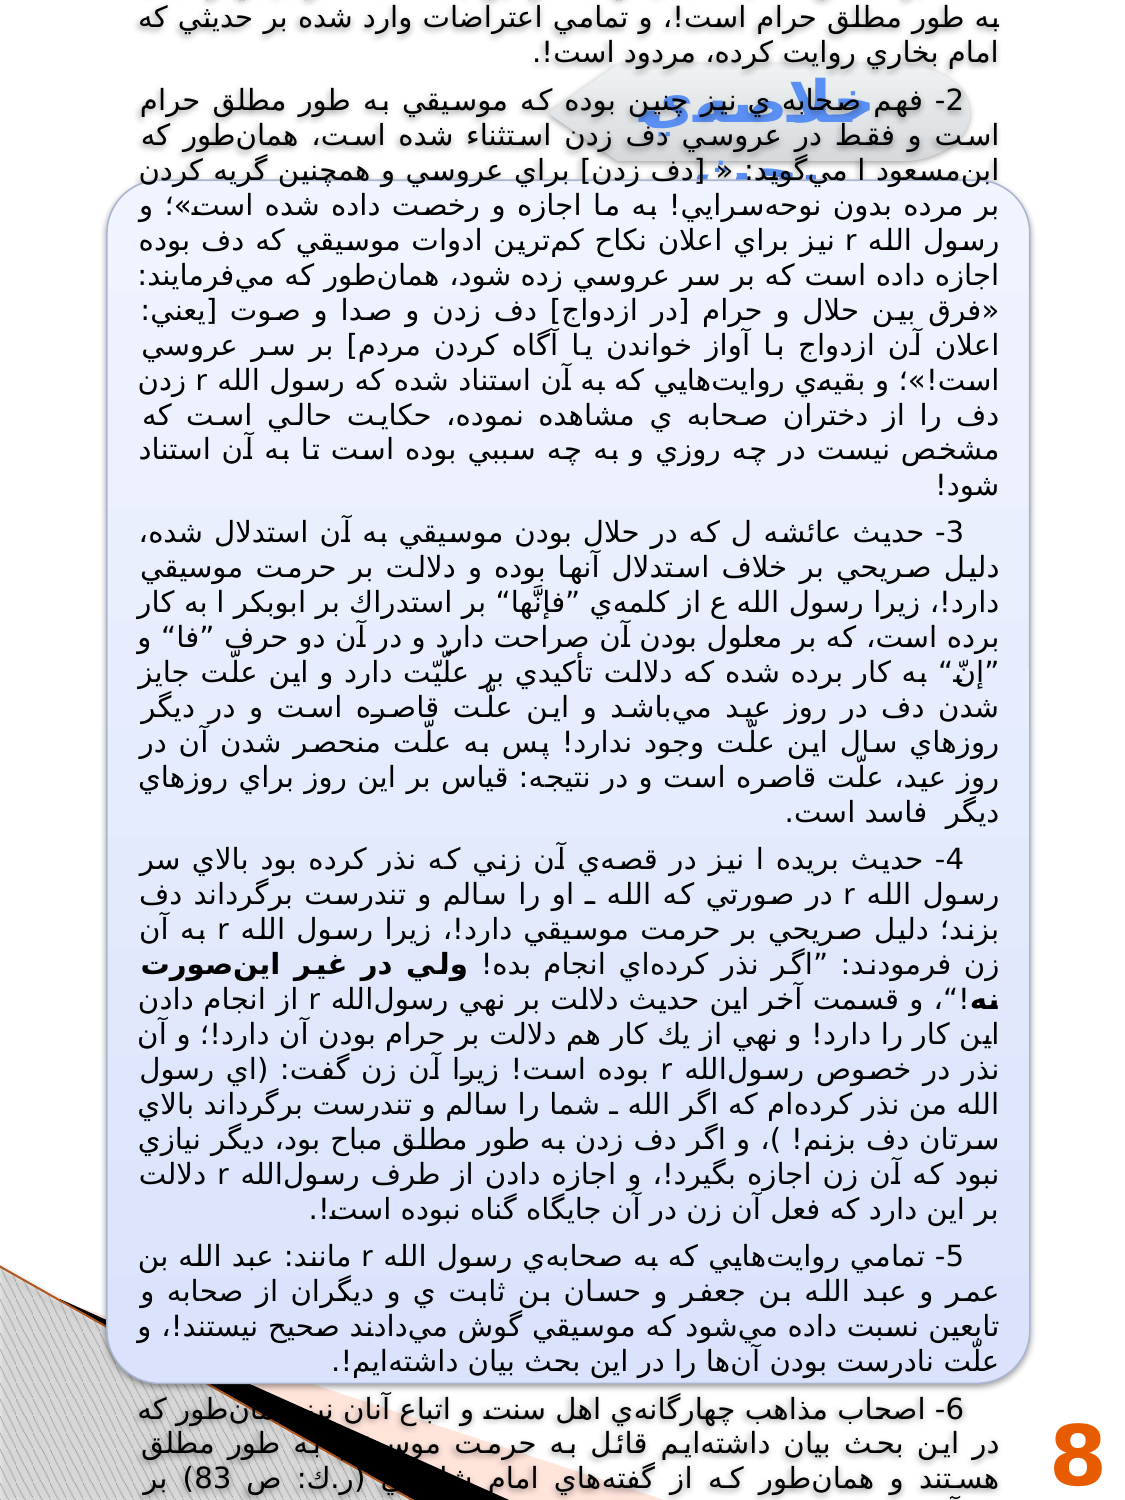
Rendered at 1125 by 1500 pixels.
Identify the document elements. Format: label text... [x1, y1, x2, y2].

text_box [3, 1276, 399, 1500]
text_box 1- بر اساس احاديث صحيحي كه در اين بحث آمده موسيقي و آهنگ به طور مطلق حرام است!، و تمامي اعتراضات وارد شده بر حديثي كه امام بخاري روايت كرده، مردود است!. 2- فهم صحابه ي نيز چنين بوده كه موسيقي به طور مطلق حرام است و فقط در عروسي دف زدن استثناء شده است، همان‌طور كه ابن‌مسعود ا مي‌گويد: « [دف زدن] براي عروسي و همچنين گريه كردن بر مرده بدون نوحه‌سرايي! به ما اجازه و رخصت داده شده است»؛ و رسول الله r نيز براي اعلان نكاح كم‌ترين ادوات موسيقي كه دف بوده اجازه داده است كه بر سر عروسي زده شود، هما‌ن‌طور كه مي‌فرمايند: «فرق بين حلال و حرام [در ازدواج] دف زدن و صدا و صوت [يعني: اعلان آن ازدواج با آواز خواندن يا آگاه كردن مردم] بر سر عروسي است!»؛ و بقيه‌ي روايت‌هايي كه به آن استناد شده كه رسول الله r زدن دف را از دختران صحابه ي مشاهده نموده، حكايت حالي است كه مشخص نيست در چه روزي و به چه سببي بوده است تا به آن استناد شود! 3- حديث عائشه ل كه در حلال بودن موسيقي به آن استدلال شده، دليل صريحي بر خلاف استدلال آنها بوده و دلالت بر حرمت موسيقي دارد!، زيرا رسول الله ع از كلمه‌ي ”فإنَّها“ بر استدراك بر ابوبكر ا به كار برده است، كه بر معلول بودن آن صراحت دارد و در آن دو حرف ”فا“ و ”إنّ“ به كار برده شده كه دلالت تأكيدي بر علّيّت دارد و اين علّت جايز شدن دف در روز عيد مي‌باشد و اين علّت قاصره است و در ديگر روزهاي سال اين علّت وجود ندارد! پس به علّت منحصر شدن آن در روز عيد، علّت قاصره است و در نتيجه: قياس بر اين روز براي روزهاي ديگر فاسد است. 4- حديث بريده ا نيز در قصه‌ي آن زني كه نذر كرده بود بالاي سر رسول الله r در صورتي كه الله ـ او را سالم و تندرست برگرداند دف بزند؛ دليل صريحي بر حرمت موسيقي دارد!، زيرا رسول الله r به آن زن فرمودند: ”اگر نذر كرده‌اي انجام بده! ولي در غير اين‌صورت نه!“، و قسمت آخر اين حديث دلالت بر نهي رسول‌الله r از انجام دادن اين كار را دارد! و نهي از يك كار هم دلالت بر حرام بودن آن دارد!؛ و آن نذر در خصوص رسول‌الله r بوده است! زيرا آن زن گفت: (اي رسول الله من نذر كرده‌ام كه اگر الله ـ شما را سالم و تندرست برگرداند بالاي ‌سرتان دف بزنم! )، و اگر دف زدن به طور مطلق مباح بود، ديگر نيازي نبود كه آن زن اجازه بگيرد!، و اجازه دادن از طرف رسول‌الله r دلالت بر اين دارد كه فعل آن زن در آن جايگاه گناه نبوده است!. 5- تمامي روايت‌هايي كه به صحابه‌ي رسول الله r مانند: عبد الله بن عمر و عبد الله بن جعفر و حسان بن ثابت ي و ديگران از صحابه و تابعين نسبت داده مي‌شود كه موسيقي گوش مي‌دادند صحيح نيستند!، و علّت نادرست بودن آن‌ها را در اين بحث بيان داشته‌ايم!. 6- اصحاب مذاهب چهارگانه‌ي اهل سنت و اتباع آنان نيز همان‌طور كه در اين بحث بيان داشته‌ايم قائل به حرمت موسيقي به طور مطلق هستند و همان‌طور كه از گفته‌هاي امام شافعي (ر.ك: ص 83) بر مي‌آيد: ادوات موسيقي با خوك در مطلق حرام بودن، فرقي با هم ندارند!؛ و آن جاهايي كه استثناء شده فقط يك آلت موسيقي و آن هم دف است!. والله تعالي أعلم!. [106, 179, 1031, 1385]
text_box 86 [1021, 1394, 1125, 1500]
text_box خلاصه‌ي بحث [609, 56, 906, 178]
text_box [547, 69, 609, 156]
text_box [906, 63, 971, 162]
